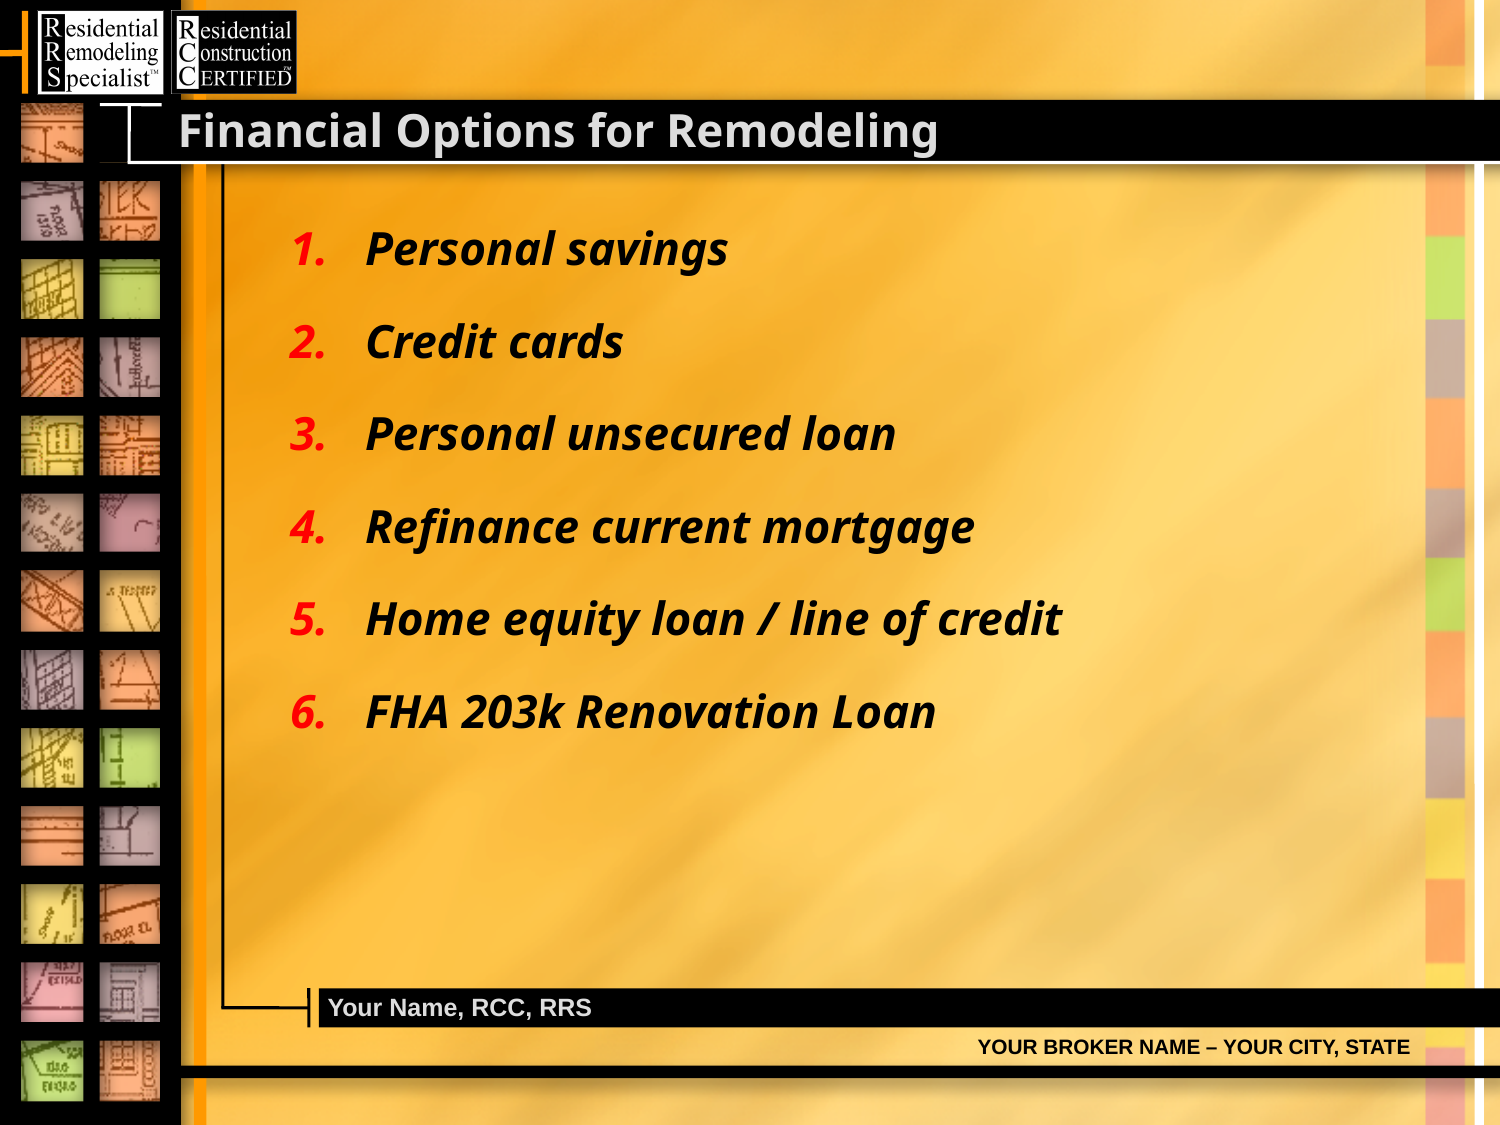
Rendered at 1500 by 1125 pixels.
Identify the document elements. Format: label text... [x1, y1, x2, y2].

picture [21, 963, 83, 1022]
picture [207, 1079, 1474, 1125]
picture [21, 650, 83, 709]
picture [100, 1041, 160, 1101]
picture [21, 807, 83, 865]
picture [21, 260, 83, 319]
picture [21, 494, 83, 551]
picture [21, 885, 83, 943]
picture [100, 885, 160, 943]
picture [37, 10, 164, 95]
picture [100, 650, 160, 709]
picture [100, 807, 160, 865]
picture [100, 729, 160, 787]
picture [100, 416, 160, 475]
picture [1484, 0, 1500, 99]
picture [100, 260, 160, 319]
picture [21, 103, 83, 162]
picture [21, 1041, 83, 1101]
picture [1484, 1079, 1500, 1125]
picture [207, 165, 1474, 1065]
picture [100, 494, 160, 551]
picture [21, 729, 83, 787]
picture [100, 571, 160, 631]
picture [100, 963, 160, 1022]
footer Your Name, RCC, RRS [312, 984, 1413, 1025]
list Personal savings Credit cards Personal unsecured loan Refinance current mortgage Home equity loan / line of credit FHA 203k Renovation Loan [275, 212, 1400, 975]
picture [171, 0, 1474, 99]
picture [21, 338, 83, 397]
picture [1484, 1028, 1500, 1065]
picture [181, 165, 193, 1065]
picture [1484, 165, 1500, 988]
picture [181, 1079, 193, 1125]
picture [100, 338, 160, 397]
picture [21, 416, 83, 475]
picture [21, 181, 83, 240]
title Financial Options for Remodeling [162, 99, 1475, 160]
picture [21, 571, 83, 631]
picture [100, 181, 160, 240]
